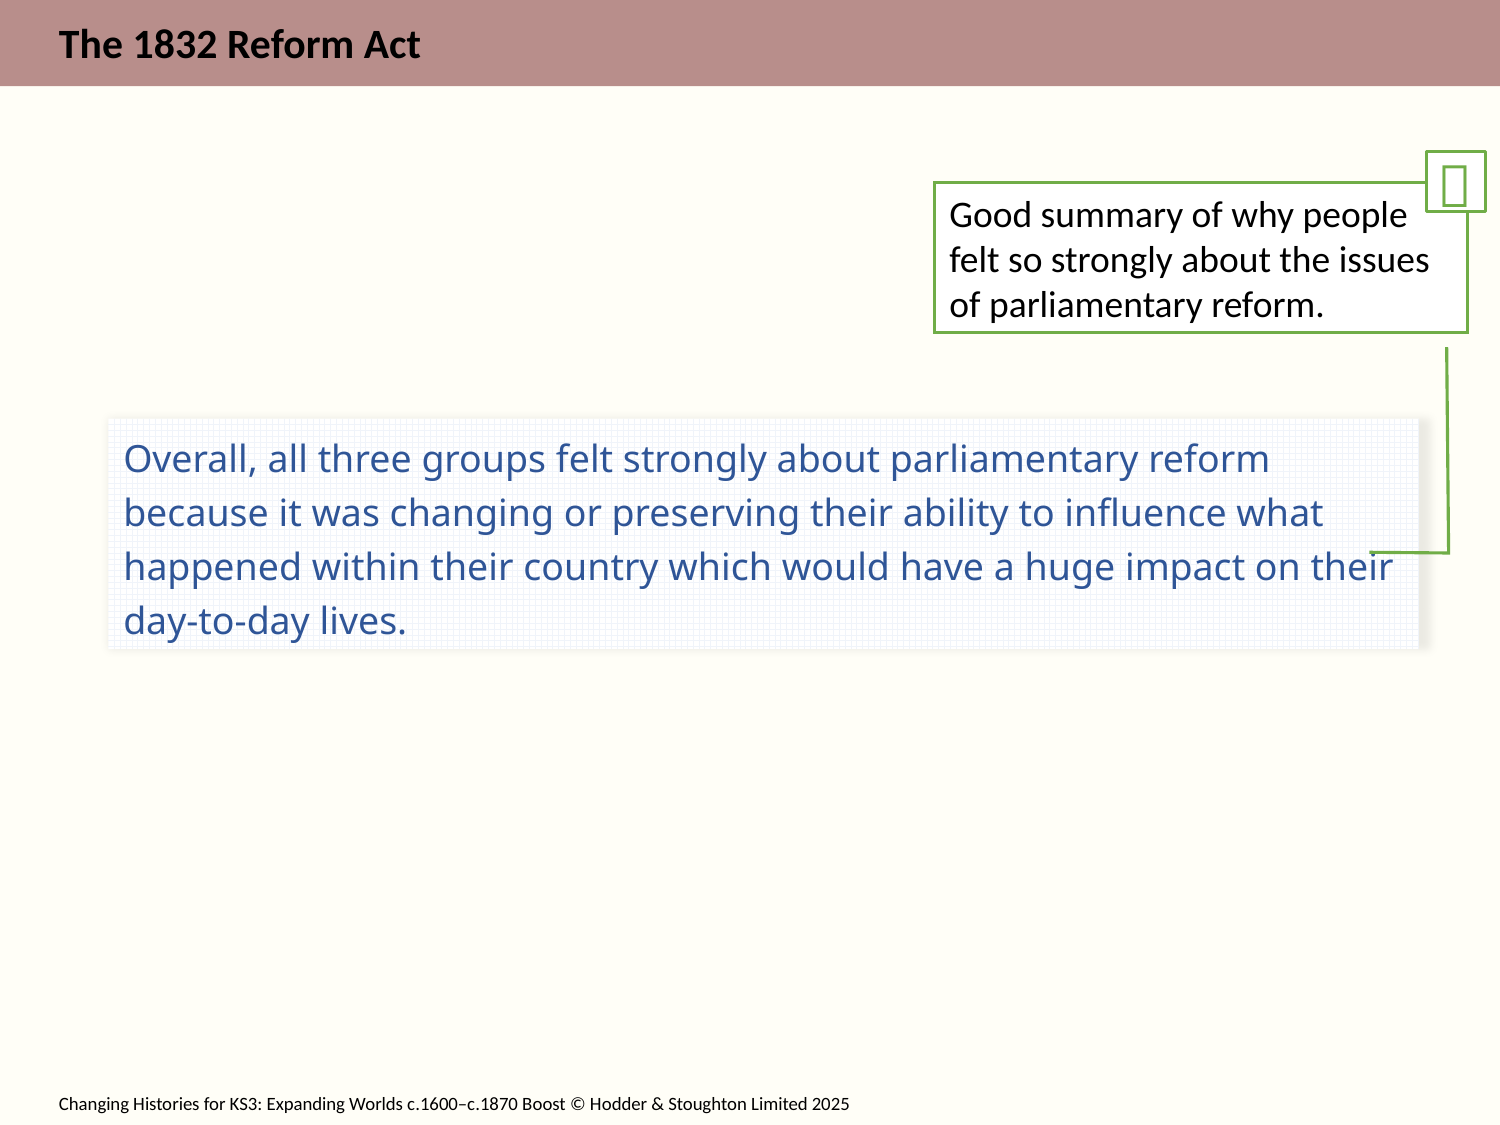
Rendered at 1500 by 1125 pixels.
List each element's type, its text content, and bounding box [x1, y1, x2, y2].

text_box Good summary of why people felt so strongly about the issues of parliamentary reform. [934, 182, 1468, 333]
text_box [1413, 141, 1496, 228]
text_box Overall, all three groups felt strongly about parliamentary reform because it was changing or preserving their ability to influence what happened within their country which would have a huge impact on their day-to-day lives. [108, 418, 1419, 650]
